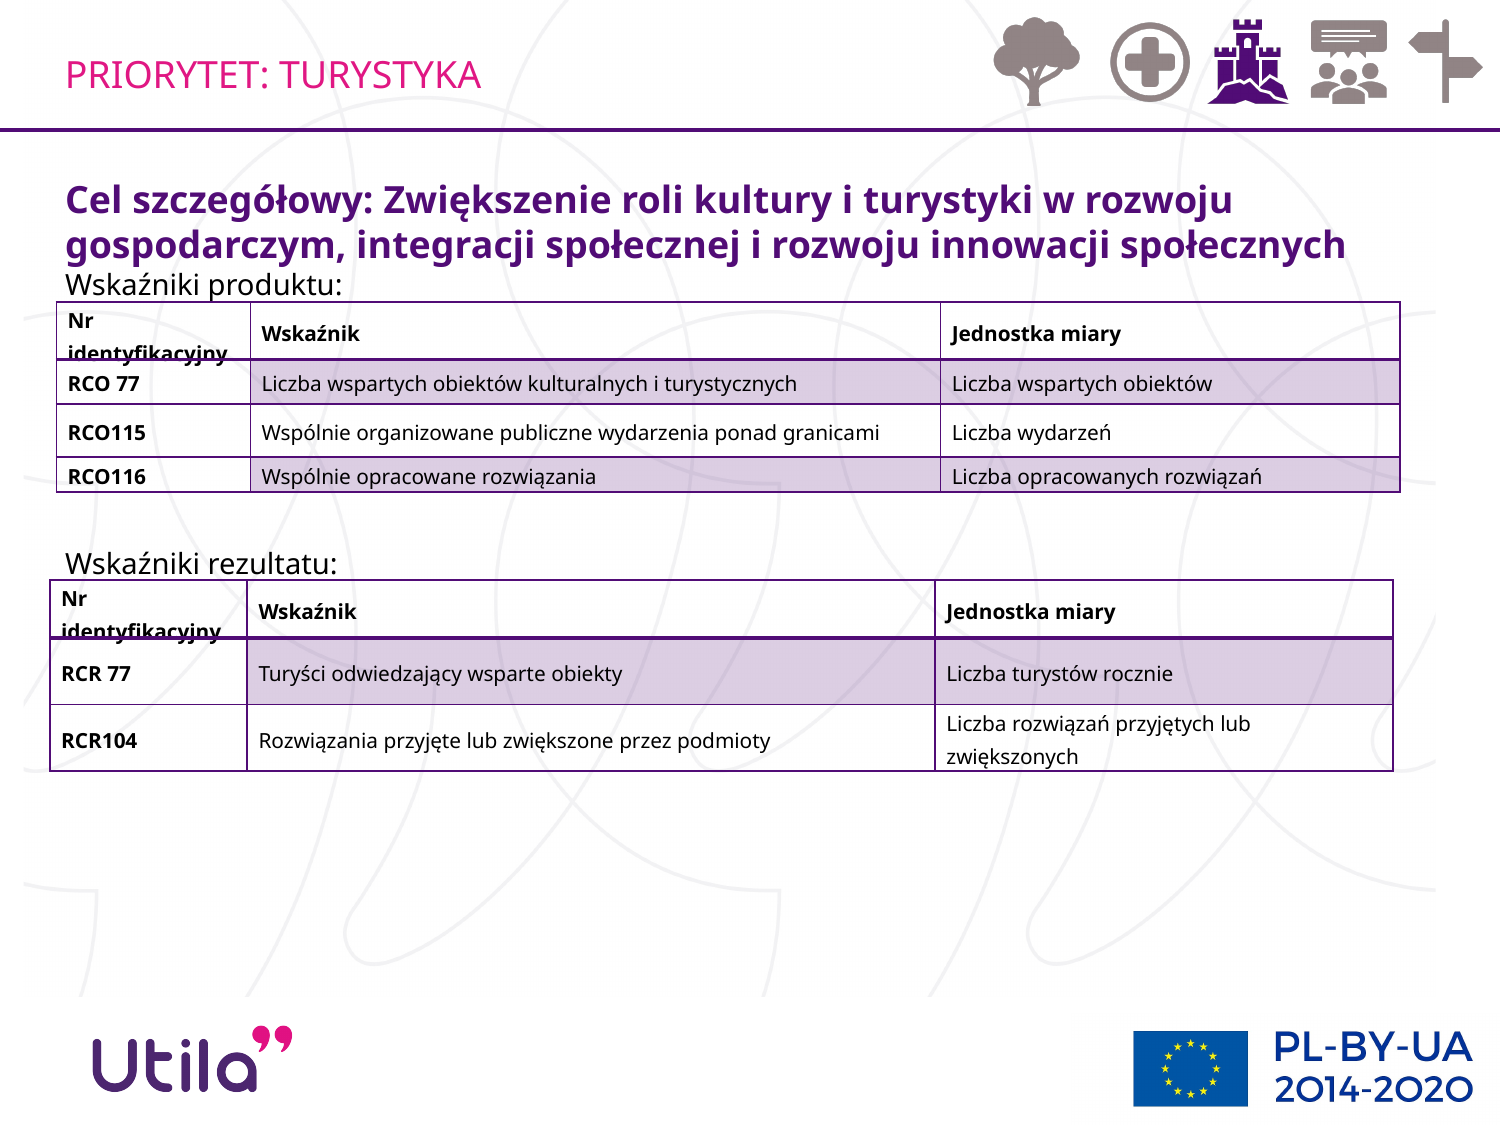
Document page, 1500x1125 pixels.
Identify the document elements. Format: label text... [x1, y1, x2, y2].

table_header Nr identyfikacyjny [57, 303, 250, 358]
table_header Jednostka miary [941, 303, 1399, 358]
table_cell Wspólnie organizowane publiczne wydarzenia ponad granicami [251, 405, 940, 456]
table_header Jednostka miary [936, 581, 1392, 636]
picture [0, 132, 1436, 1125]
table_header Wskaźnik [251, 303, 940, 358]
text_box Cel szczegółowy: Zwiększenie roli kultury i turystyki w rozwoju gospodarczym, integracji społecznej i rozwoju innowacji społecznych Wskaźniki produktu: Wskaźniki rezultatu: [49, 168, 1460, 714]
table_cell Liczba wspartych obiektów [941, 361, 1399, 403]
table_cell Wspólnie opracowane rozwiązania [251, 458, 940, 491]
table_cell Liczba wspartych obiektów kulturalnych i turystycznych [251, 361, 940, 403]
table_cell Turyści odwiedzający wsparte obiekty [248, 640, 934, 704]
picture [23, 0, 1496, 128]
text_box PRIORYTET: TURYSTYKA [50, 43, 663, 103]
picture [1071, 1013, 1500, 1125]
table_cell Liczba turystów rocznie [936, 640, 1392, 704]
table_cell RCR104 [51, 705, 246, 770]
table_header Wskaźnik [248, 581, 934, 636]
table_cell Rozwiązania przyjęte lub zwiększone przez podmioty [248, 705, 934, 770]
table_cell RCO116 [57, 458, 250, 491]
table_cell RCO115 [57, 405, 250, 456]
table_cell RCR 77 [51, 640, 246, 704]
table_cell Liczba wydarzeń [941, 405, 1399, 456]
table_cell RCO 77 [57, 361, 250, 403]
table_header Nr identyfikacyjny [51, 581, 246, 636]
table_cell Liczba opracowanych rozwiązań [941, 458, 1399, 491]
table_cell Liczba rozwiązań przyjętych lub zwiększonych [936, 705, 1392, 770]
